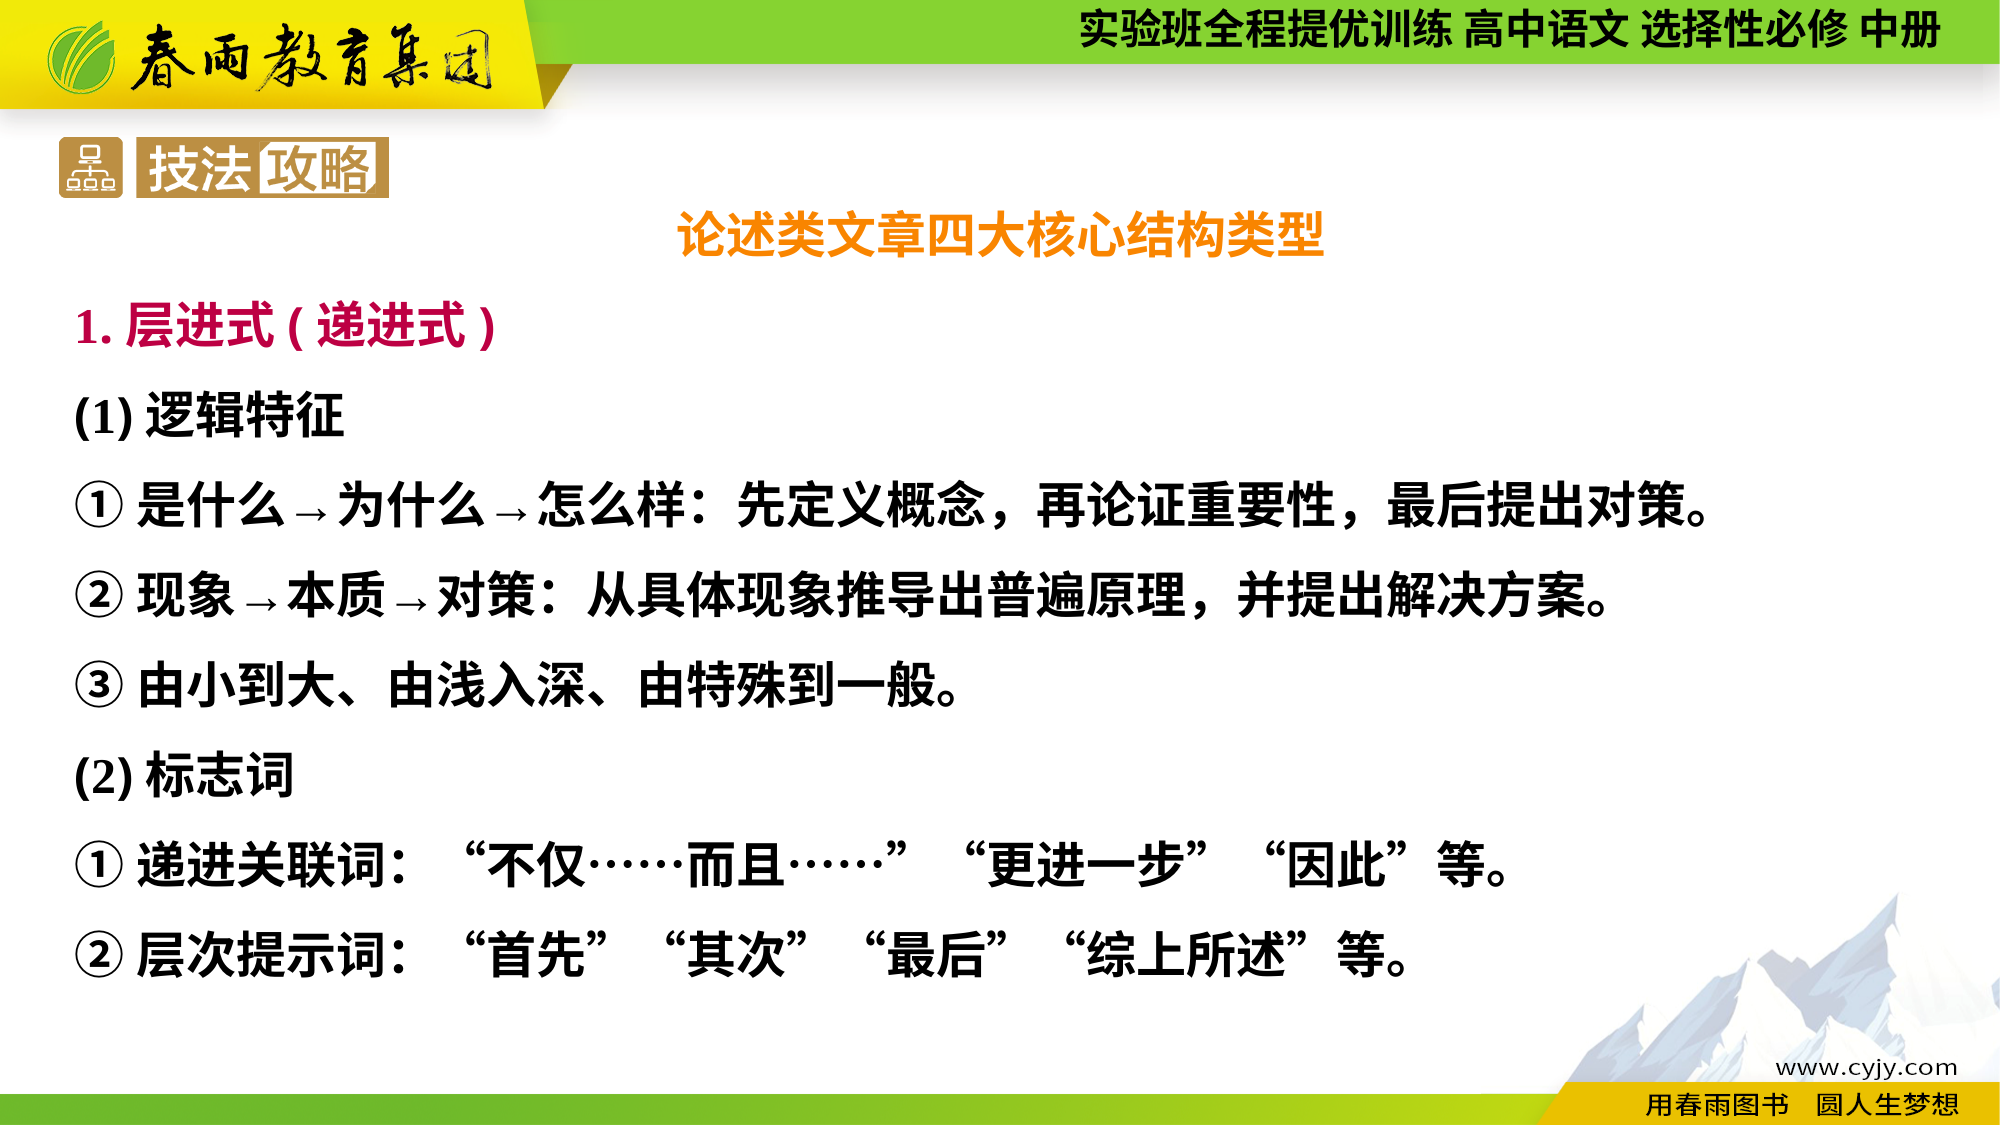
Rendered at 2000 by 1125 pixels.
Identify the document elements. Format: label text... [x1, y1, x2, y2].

picture [0, 0, 2000, 1125]
list 论述类文章四大核心结构类型 1.层进式(递进式) (1)逻辑特征 ①是什么→为什么→怎么样：先定义概念，再论证重要性，最后提出对策。 ②现象→本质→对策：从具体现象推导出普遍原理，并提出解决方案。 ③由小到大、由浅入深、由特殊到一般。 (2)标志词 ①递进关联词：“不仅……而且……”“更进一步”“因此”等。 ②层次提示词：“首先”“其次”“最后”“综上所述”等。 [59, 166, 1944, 988]
